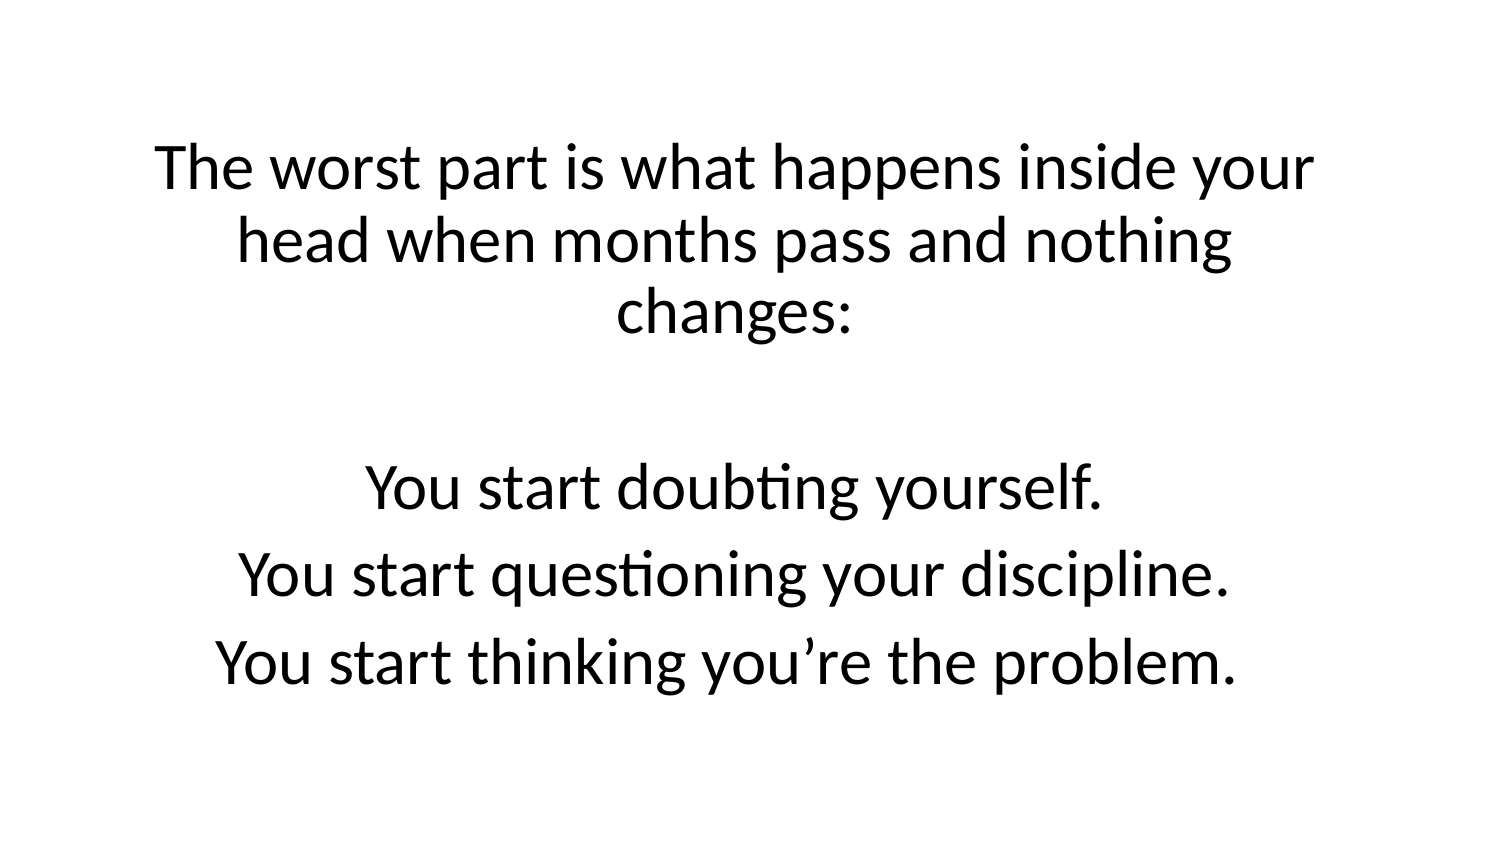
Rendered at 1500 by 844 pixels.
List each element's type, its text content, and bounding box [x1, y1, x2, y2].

list The worst part is what happens inside your head when months pass and nothing changes: You start doubting yourself. You start questioning your discipline. You start thinking you’re the problem. [100, 125, 1370, 475]
